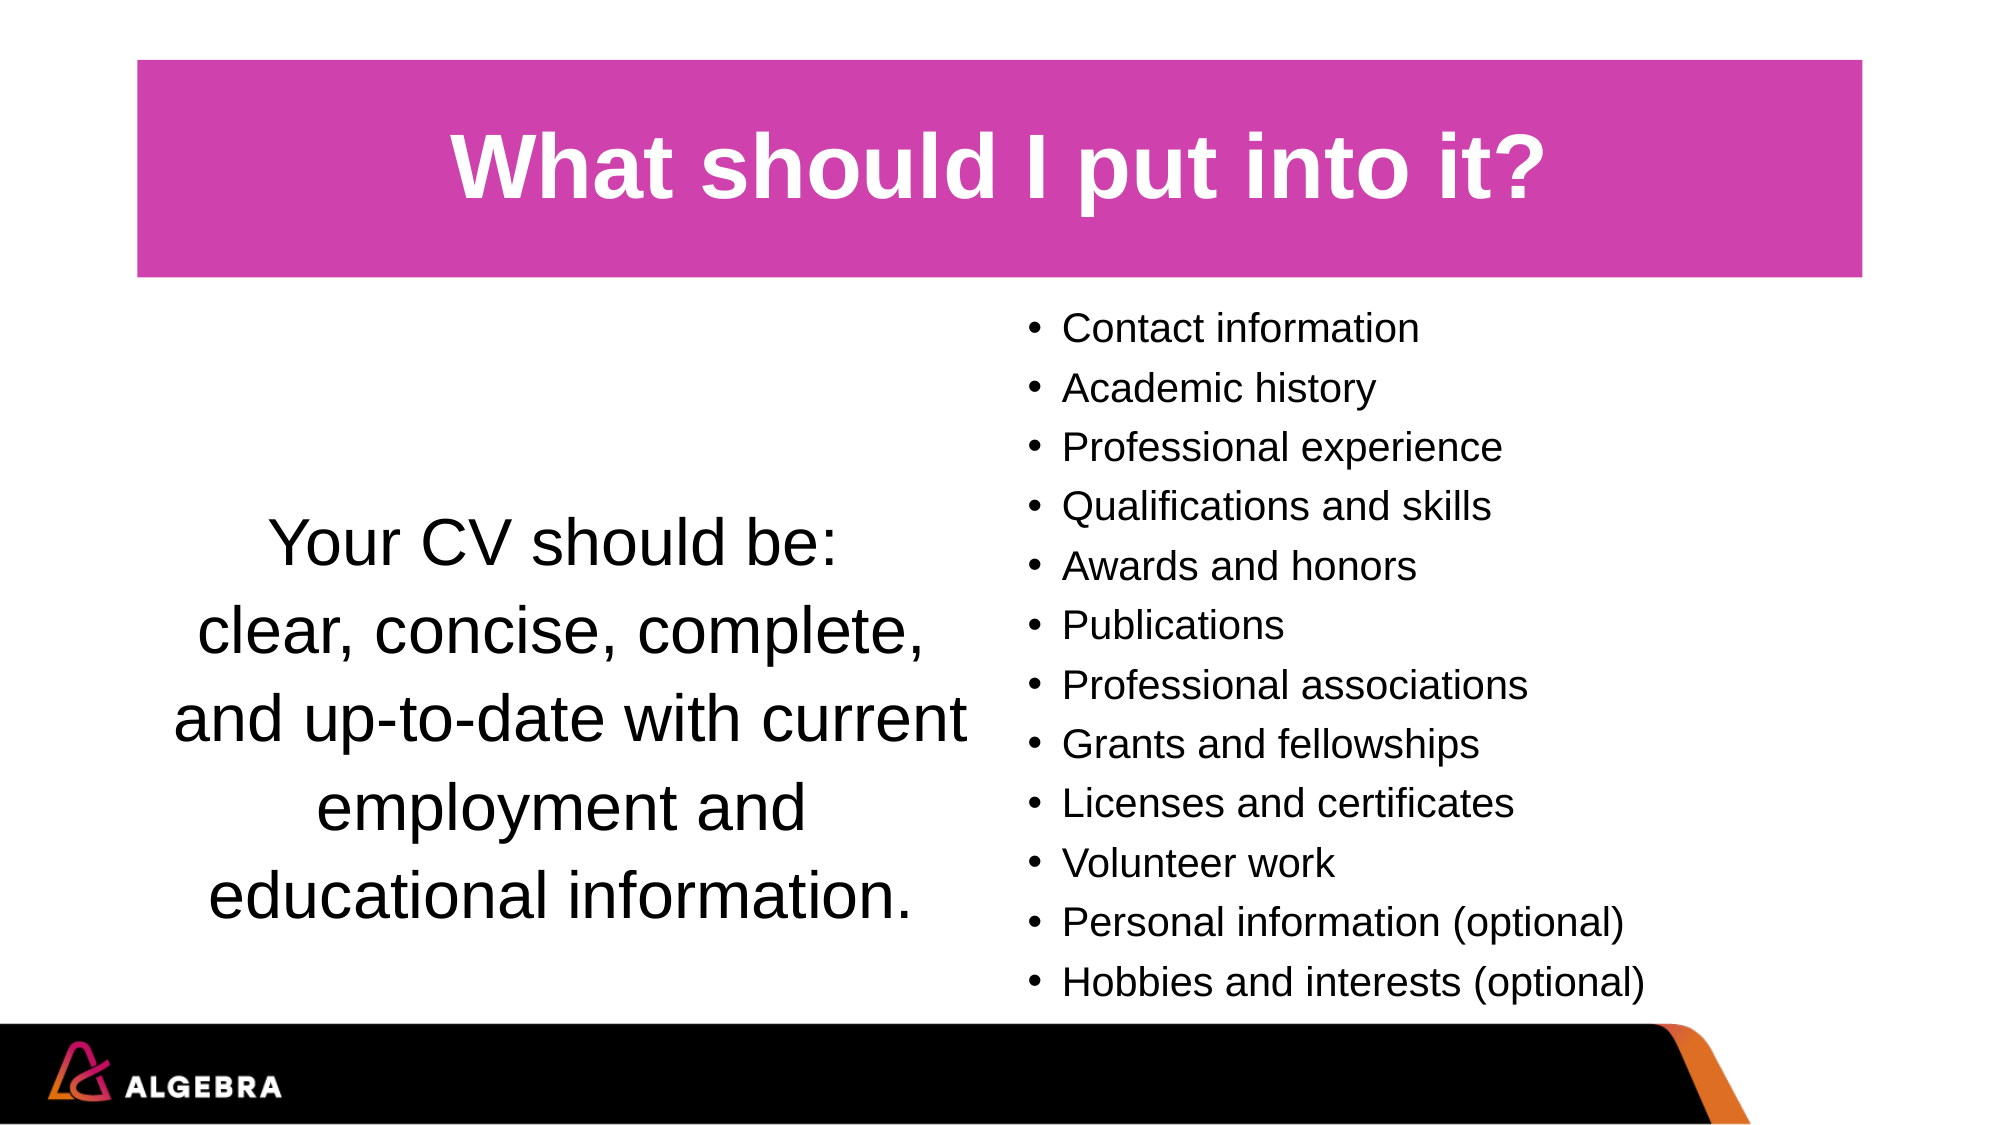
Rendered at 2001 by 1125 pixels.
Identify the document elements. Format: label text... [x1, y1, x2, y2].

title What should I put into it? [137, 59, 1863, 278]
list Contact information Academic history Professional experience Qualifications and skills Awards and honors Publications Professional associations Grants and fellowships Licenses and certificates Volunteer work Personal information (optional) Hobbies and interests (optional) [1012, 299, 1863, 1014]
list Your CV should be: clear, concise, complete, and up-to-date with current employment and educational information. [137, 299, 988, 1014]
picture [0, 1023, 1958, 1125]
